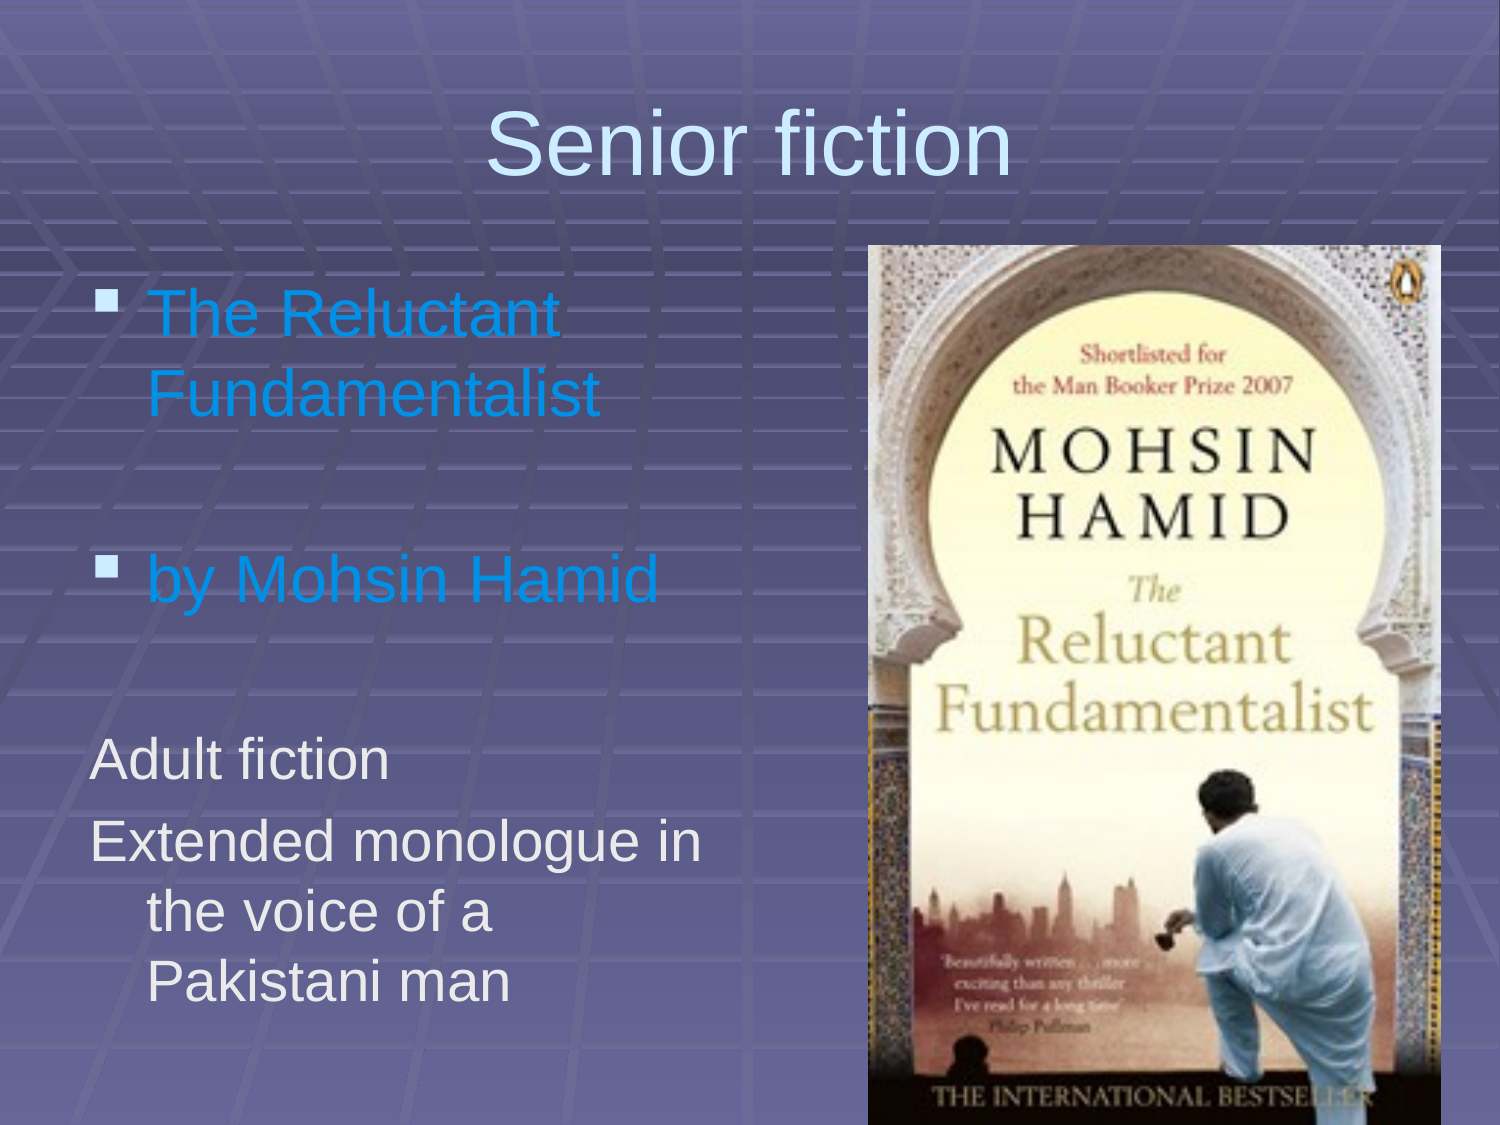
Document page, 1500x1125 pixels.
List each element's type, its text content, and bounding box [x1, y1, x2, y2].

title Senior fiction [74, 44, 1425, 233]
list The Reluctant Fundamentalist by Mohsin Hamid Adult fiction Extended monologue in the voice of a Pakistani man [74, 261, 738, 1001]
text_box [867, 244, 1441, 1125]
